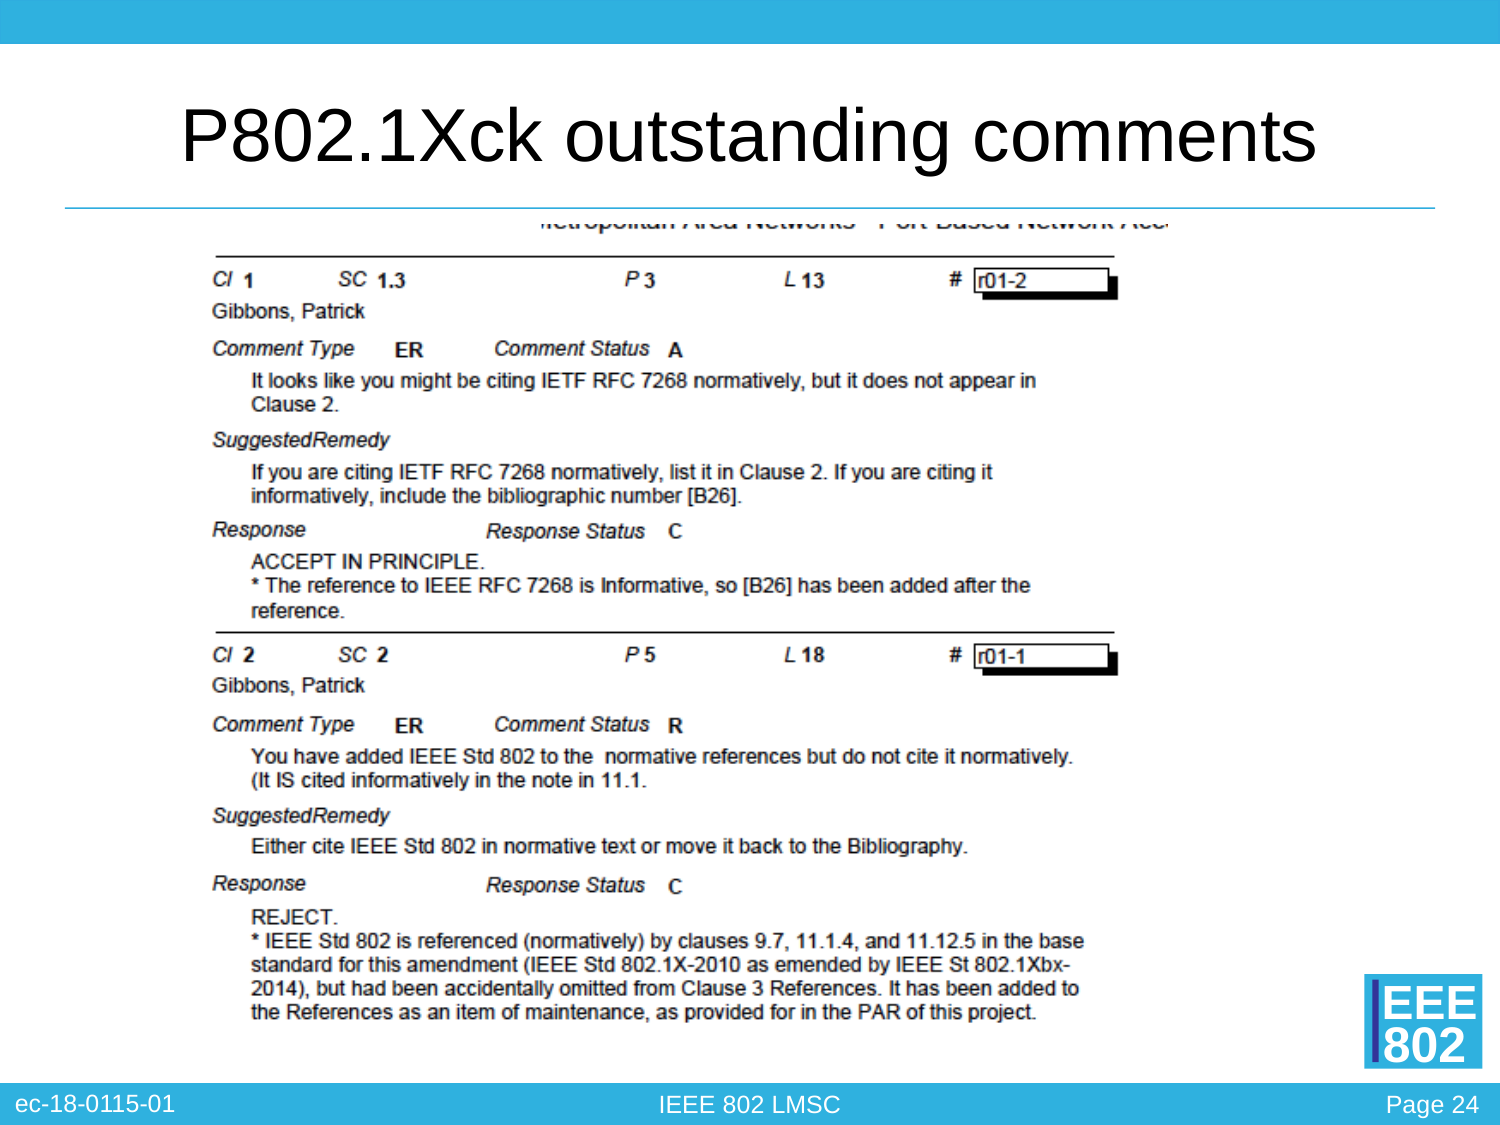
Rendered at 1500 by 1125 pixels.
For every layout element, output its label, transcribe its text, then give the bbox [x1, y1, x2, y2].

text_box P802.1Xck outstanding comments [74, 66, 1425, 197]
picture [187, 224, 1168, 1045]
